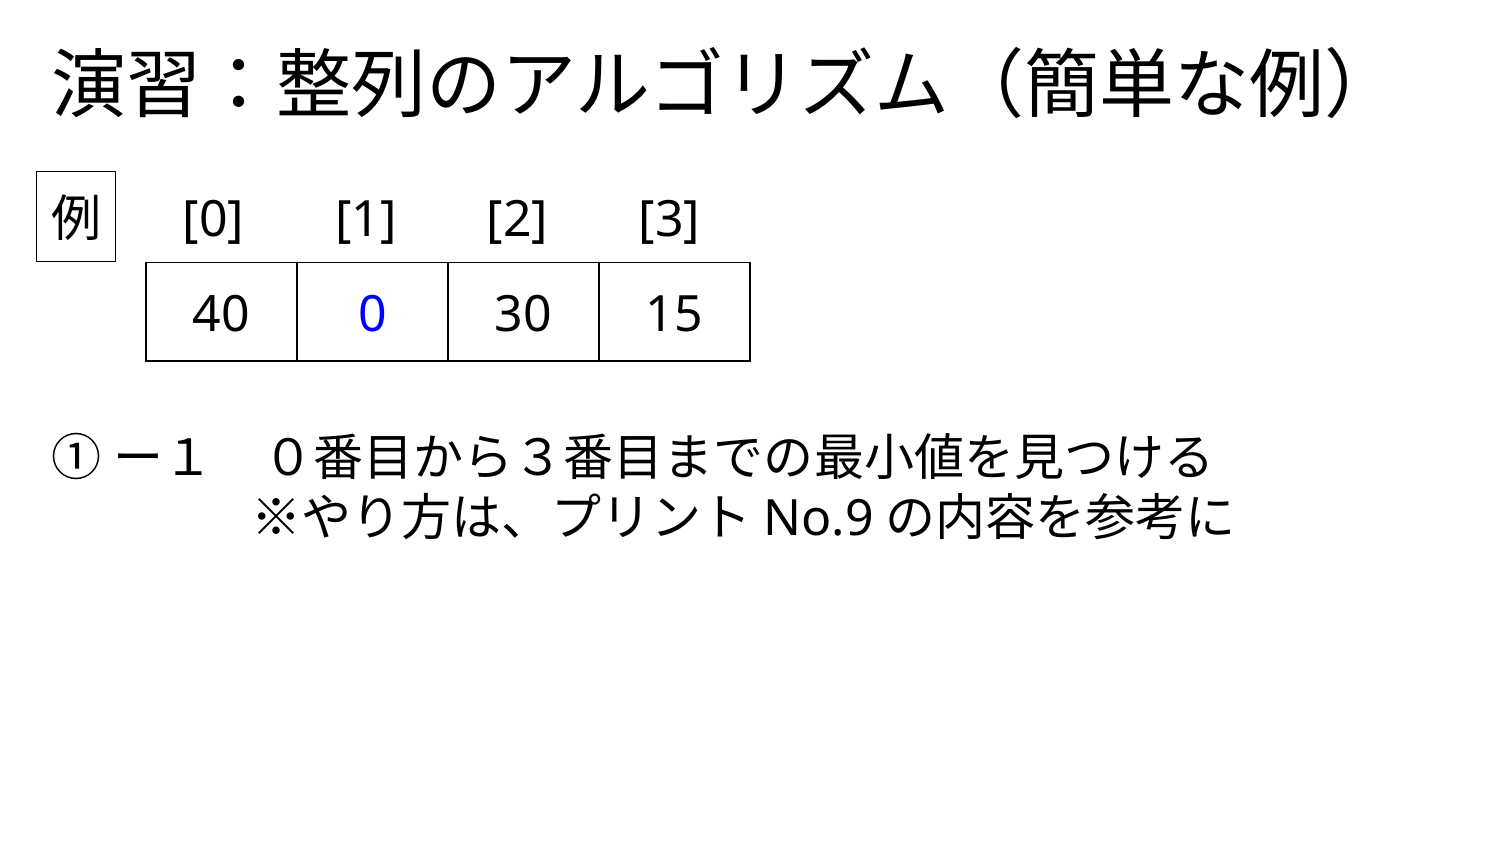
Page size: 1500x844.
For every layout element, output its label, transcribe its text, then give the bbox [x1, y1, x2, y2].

table_header 30 [449, 263, 598, 360]
title 演習：整列のアルゴリズム（簡単な例） [36, 21, 1435, 131]
table_header 15 [600, 263, 749, 360]
table_header 40 [147, 263, 296, 360]
text_box [1] [319, 171, 436, 262]
table_header 0 [298, 263, 447, 360]
text_box [3] [623, 171, 740, 262]
text_box ①ー１ ０番目から３番目までの最小値を見つける ※やり方は、プリントNo.9の内容を参考に [36, 410, 1384, 561]
text_box [2] [471, 171, 588, 262]
text_box 例 [36, 171, 116, 262]
text_box [0] [168, 171, 284, 262]
